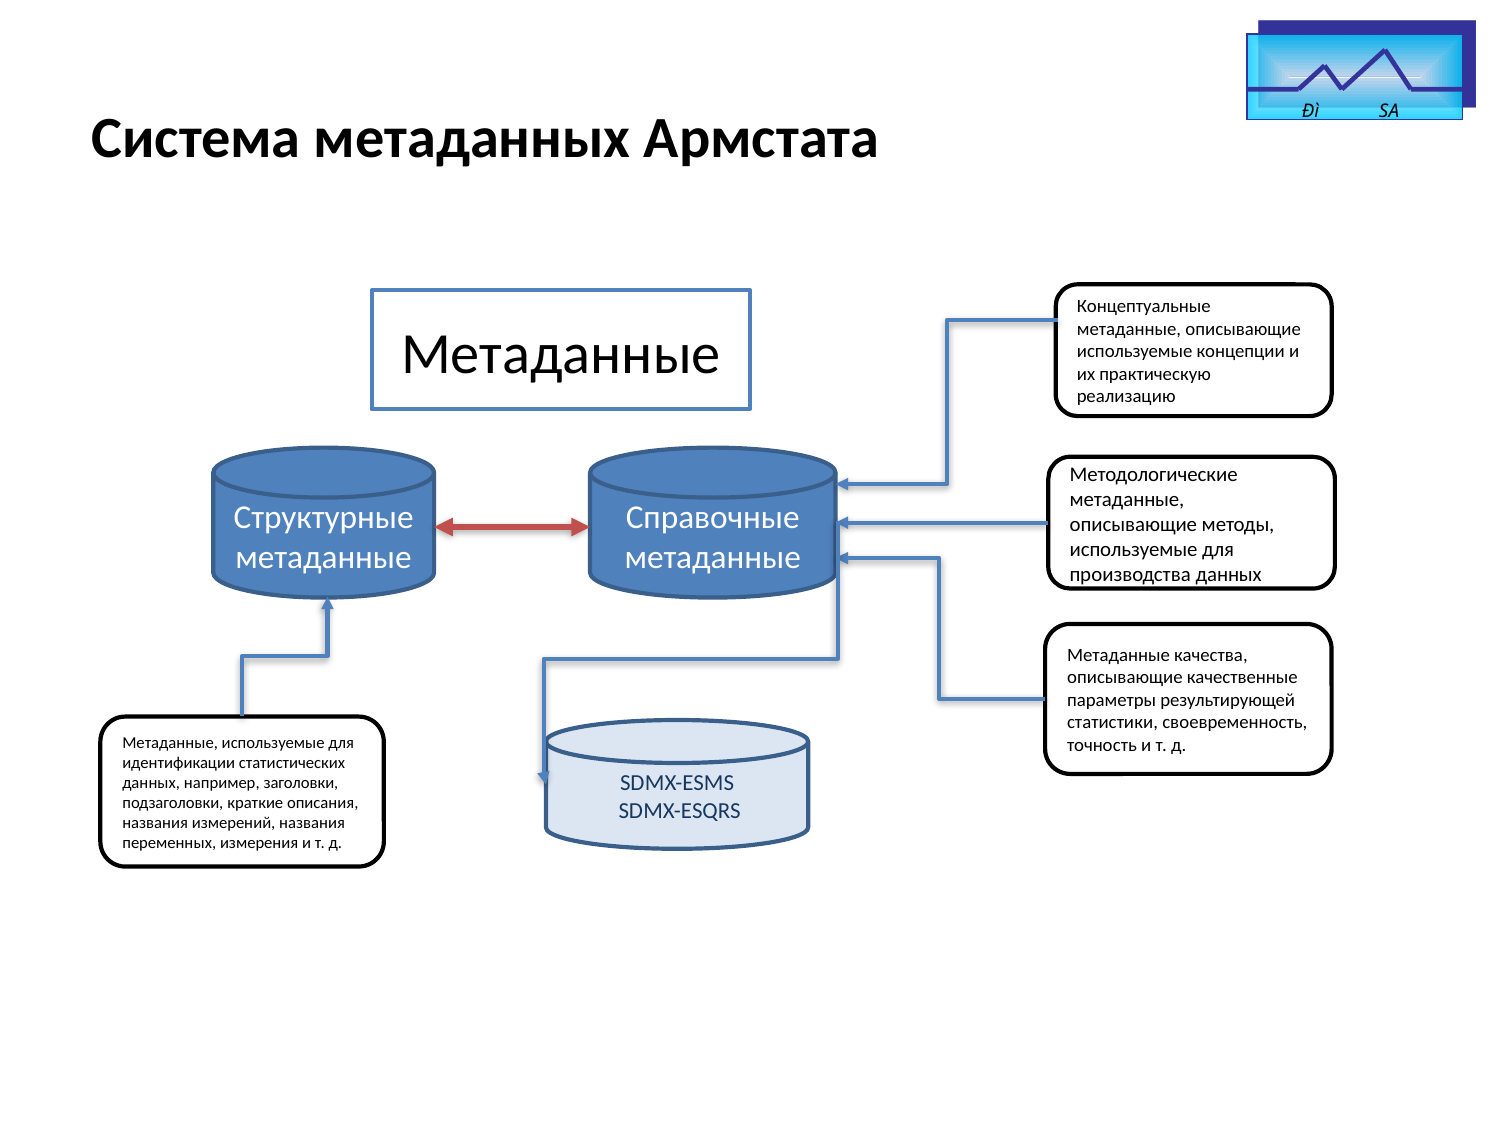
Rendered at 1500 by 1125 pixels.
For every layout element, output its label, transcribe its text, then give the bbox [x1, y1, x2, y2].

text_box Справочные метаданные [587, 445, 838, 600]
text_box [835, 557, 1046, 700]
text_box Методологические метаданные, описывающие методы, используемые для производства данных [1046, 454, 1337, 591]
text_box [1246, 33, 1463, 132]
text_box Концептуальные метаданные, описывающие используемые концепции и их практическую реализацию [1053, 282, 1334, 419]
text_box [633, 640, 757, 677]
text_box Метаданные, используемые для идентификации статистических данных, например, заголовки, подзаголовки, краткие описания, названия измерений, названия переменных, измерения и т. д. [98, 714, 386, 869]
text_box Метаданные качества, описывающие качественные параметры результирующей статистики, своевременность, точность и т. д. [1043, 621, 1334, 777]
text_box Структурные метаданные [211, 445, 437, 600]
text_box Метаданные [370, 288, 752, 411]
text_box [835, 319, 1059, 485]
text_box SDMX-ESMS SDMX-ESQRS [543, 717, 811, 851]
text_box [224, 613, 345, 700]
text_box Система метаданных Армстата [76, 29, 1397, 207]
